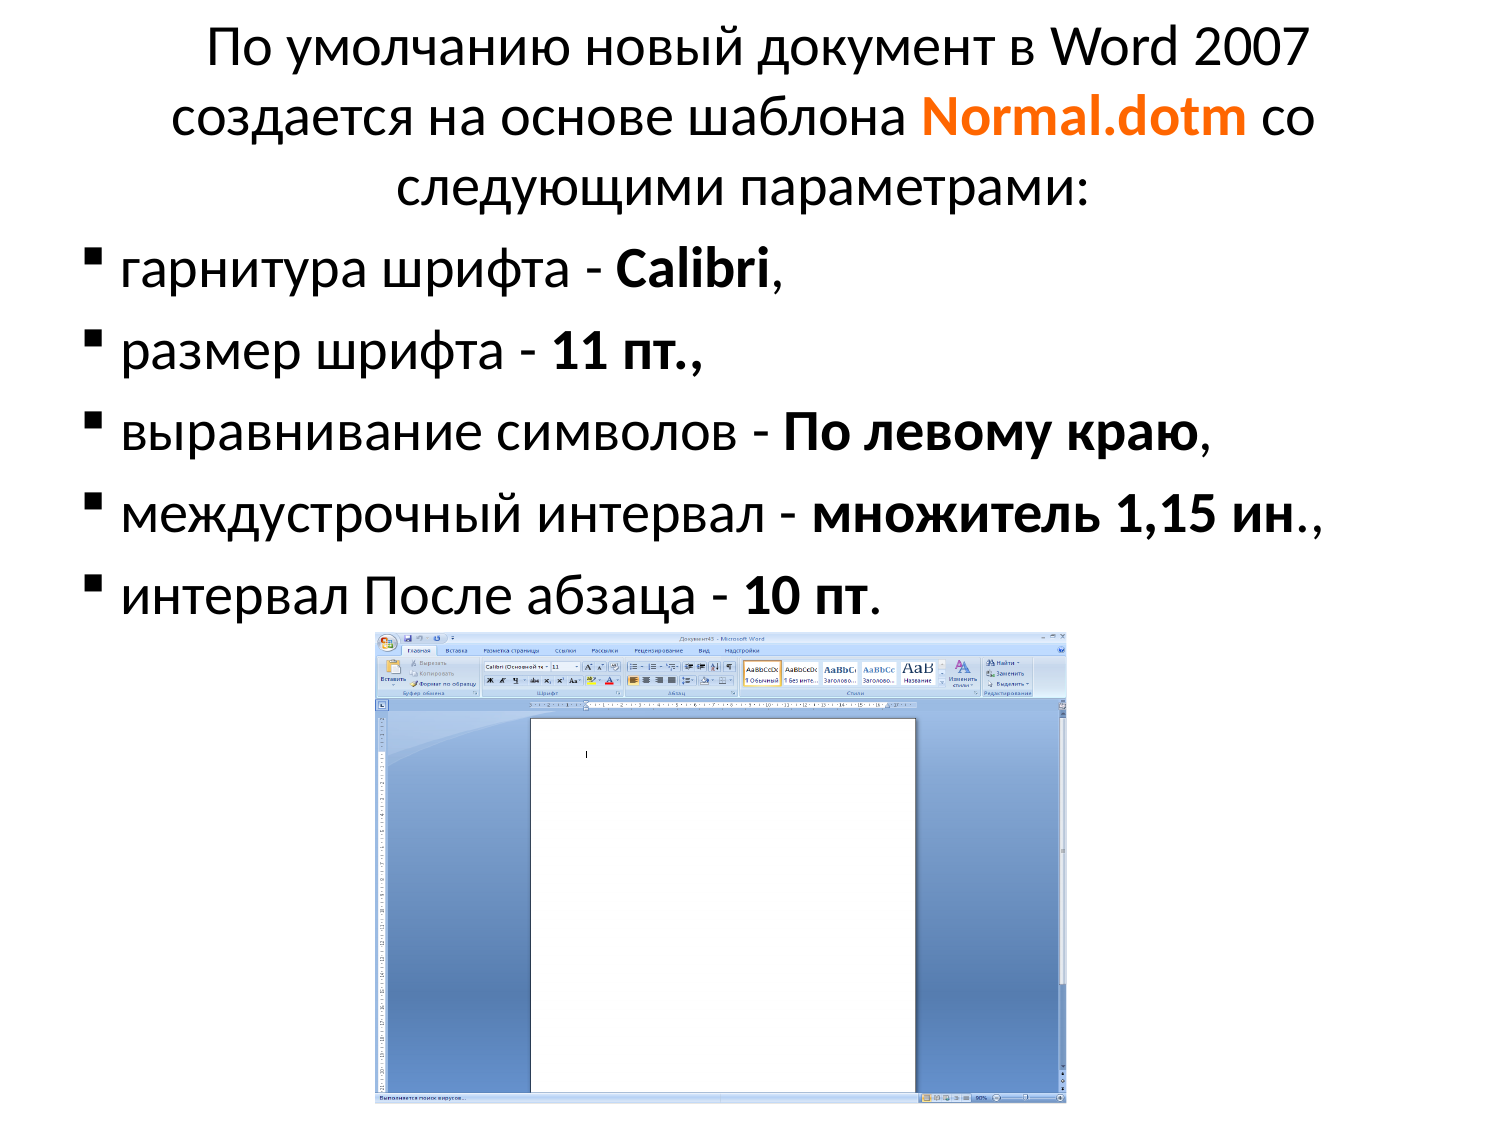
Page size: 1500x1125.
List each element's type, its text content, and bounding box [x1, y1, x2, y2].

list По умолчанию новый документ в Word 2007 создается на основе шаблона Normal.dotm со следующими параметрами: гарнитура шрифта - Calibri, размер шрифта - 11 пт., выравнивание символов - По левому краю, междустрочный интервал - множитель 1,15 ин., интервал После абзаца - 10 пт. [35, 0, 1454, 633]
picture [374, 632, 1067, 1105]
